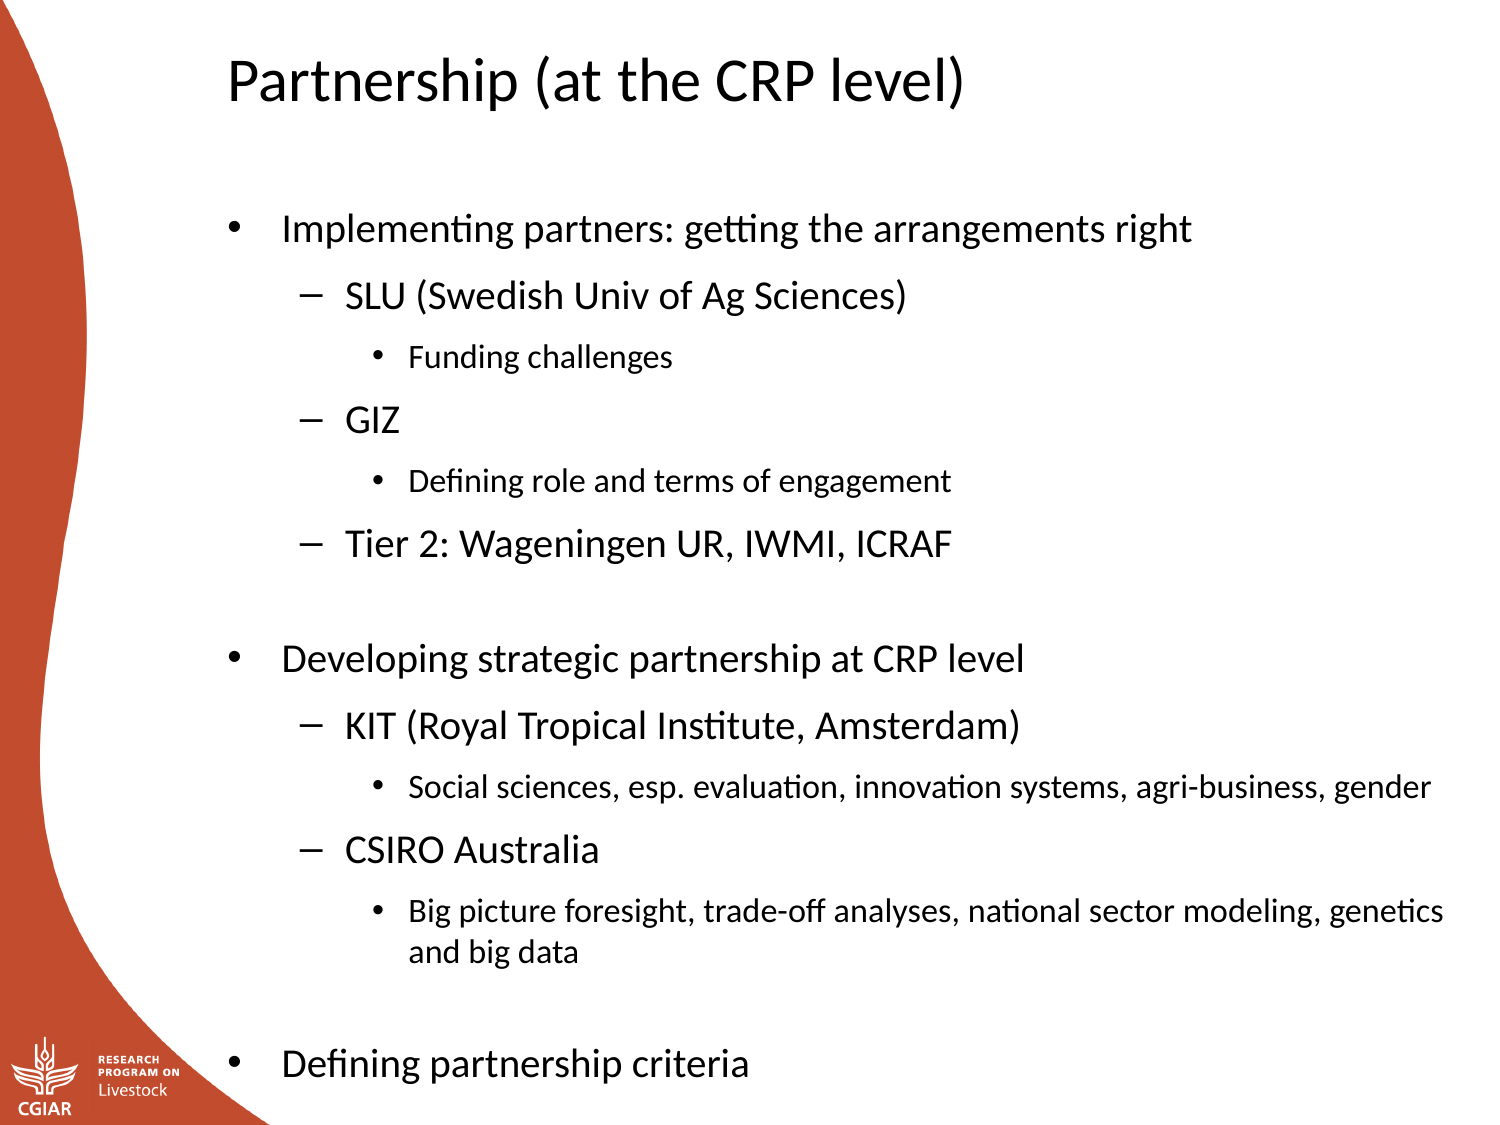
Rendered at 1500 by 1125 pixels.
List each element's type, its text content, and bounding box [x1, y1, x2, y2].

picture [0, 0, 270, 1125]
list Implementing partners: getting the arrangements right SLU (Swedish Univ of Ag Sciences) Funding challenges GIZ Defining role and terms of engagement Tier 2: Wageningen UR, IWMI, ICRAF Developing strategic partnership at CRP level KIT (Royal Tropical Institute, Amsterdam) Social sciences, esp. evaluation, innovation systems, agri-business, gender CSIRO Australia Big picture foresight, trade-off analyses, national sector modeling, genetics and big data Defining partnership criteria [212, 194, 1473, 1115]
list Partnership (at the CRP level) [212, 31, 1450, 194]
